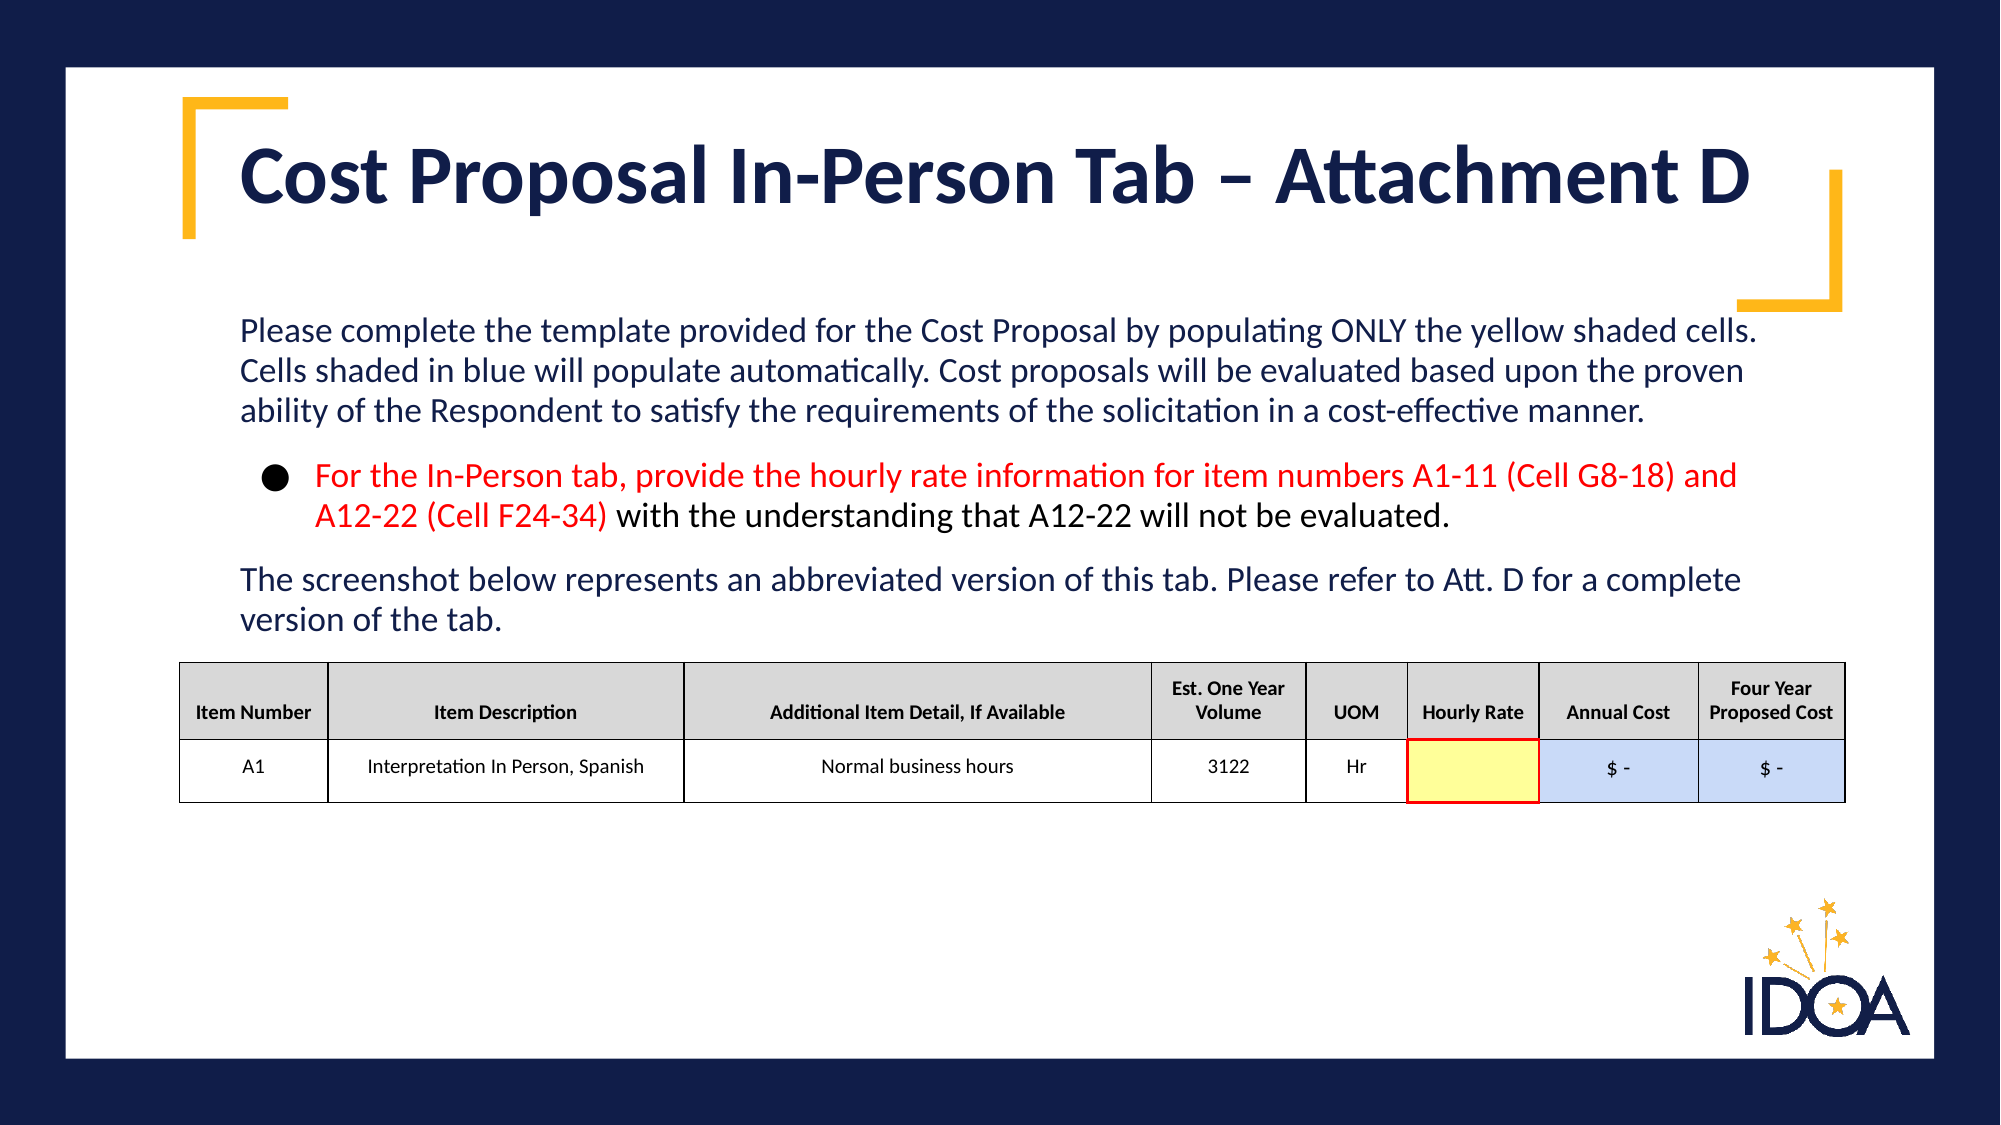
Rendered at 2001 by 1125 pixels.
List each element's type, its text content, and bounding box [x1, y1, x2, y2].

table_header UOM [1307, 663, 1407, 739]
table_cell A1 [180, 740, 327, 802]
table_header Four Year Proposed Cost [1699, 663, 1844, 739]
table_header Est. One Year Volume [1152, 663, 1305, 739]
table_cell [1409, 741, 1538, 801]
table_header Additional Item Detail, If Available [685, 663, 1151, 739]
table_cell $ - [1699, 740, 1844, 802]
table_header Item Description [329, 663, 683, 739]
title Cost Proposal In-Person Tab – Attachment D [225, 124, 1800, 261]
table_cell Hr [1307, 740, 1406, 802]
table_cell 3122 [1152, 740, 1305, 802]
list Please complete the template provided for the Cost Proposal by populating ONLY the yellow shaded cells. Cells shaded in blue will populate automatically. Cost proposals will be evaluated based upon the proven ability of the Respondent to satisfy the requirements of the solicitation in a cost-effective manner. For the In-Person tab, provide the hourly rate information for item numbers A1-11 (Cell G8-18) and A12-22 (Cell F24-34) with the understanding that A12-22 will not be evaluated. The screenshot below represents an abbreviated version of this tab. Please refer to Att. D for a complete version of the tab. [225, 303, 1800, 611]
table_cell Normal business hours [685, 740, 1151, 802]
picture [1702, 857, 1959, 1114]
table_cell $ - [1540, 740, 1698, 802]
table_cell Interpretation In Person, Spanish [329, 740, 683, 802]
table_header Annual Cost [1540, 663, 1698, 739]
table_header Item Number [180, 663, 327, 739]
table_header Hourly Rate [1408, 663, 1538, 738]
